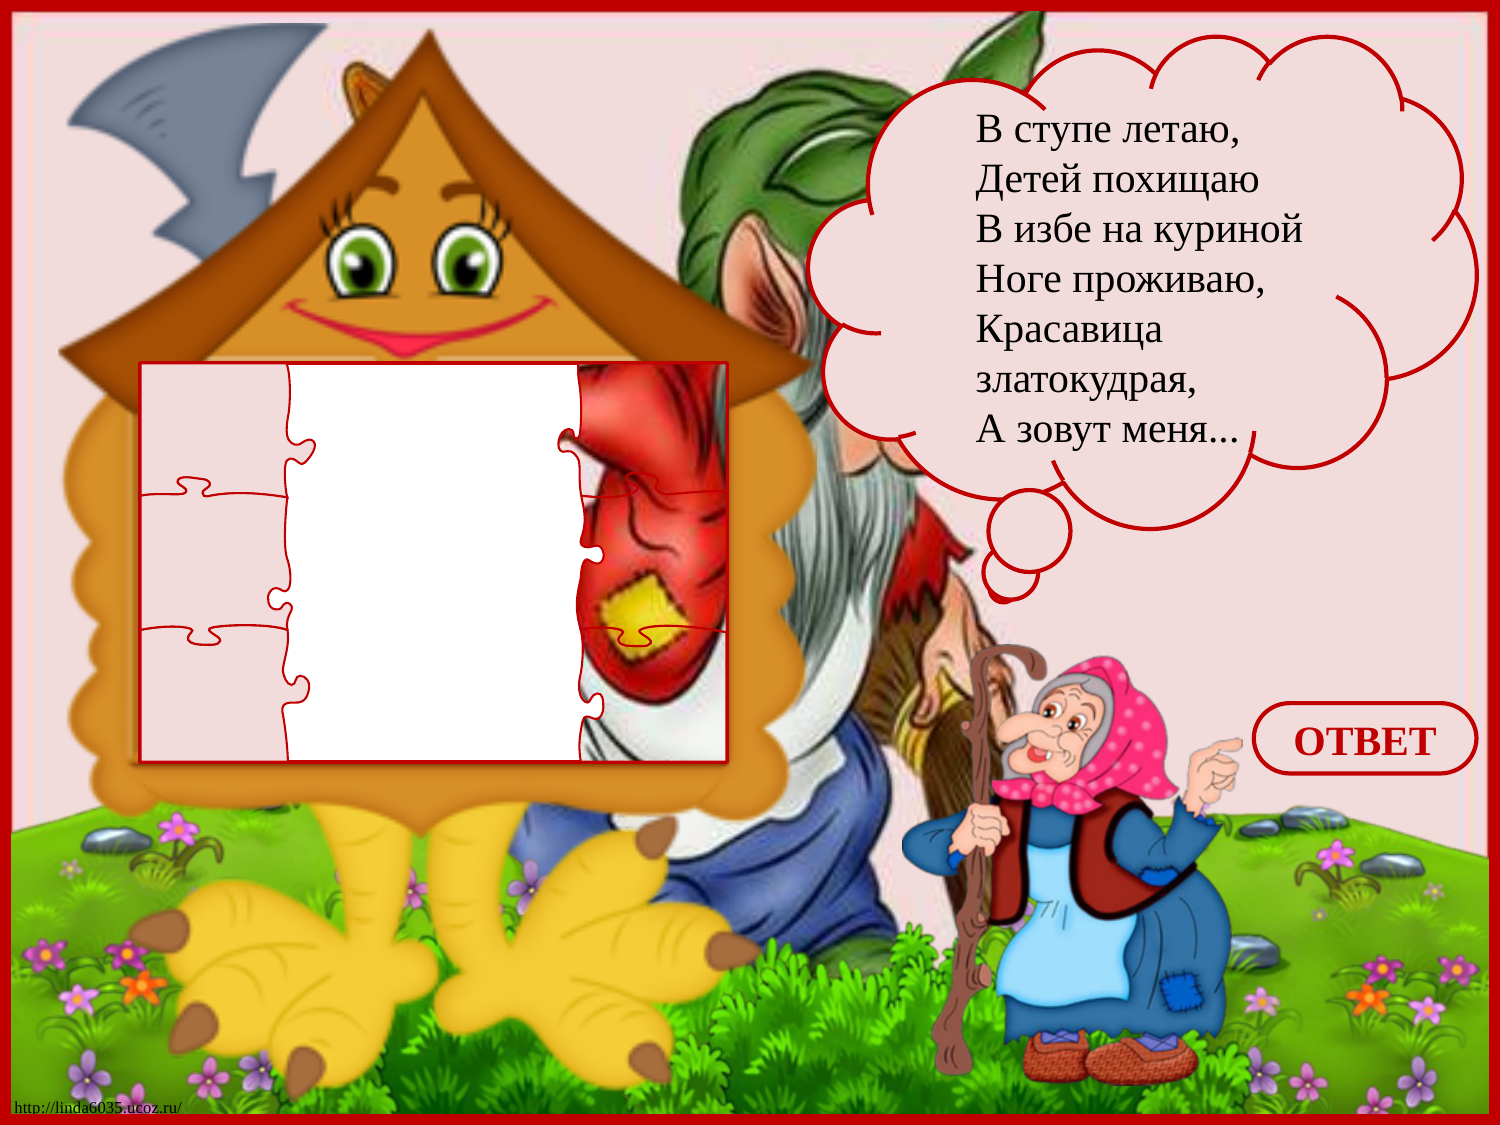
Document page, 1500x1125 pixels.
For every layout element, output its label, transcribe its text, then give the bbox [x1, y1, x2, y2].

text_box [981, 504, 1073, 605]
text_box [558, 363, 727, 497]
text_box [140, 477, 292, 645]
text_box [140, 626, 310, 762]
text_box [578, 626, 727, 762]
text_box ОТВЕТ [1251, 701, 1479, 776]
picture [11, 11, 1489, 1114]
text_box [576, 472, 727, 647]
text_box [138, 361, 729, 764]
text_box В ступе летаю, Детей похищаю В избе на куриной Ноге проживаю, Красавица златокудрая, А зовут меня... [960, 93, 1349, 504]
text_box [140, 363, 315, 497]
text_box [1079, 504, 1222, 532]
text_box [805, 34, 1479, 495]
